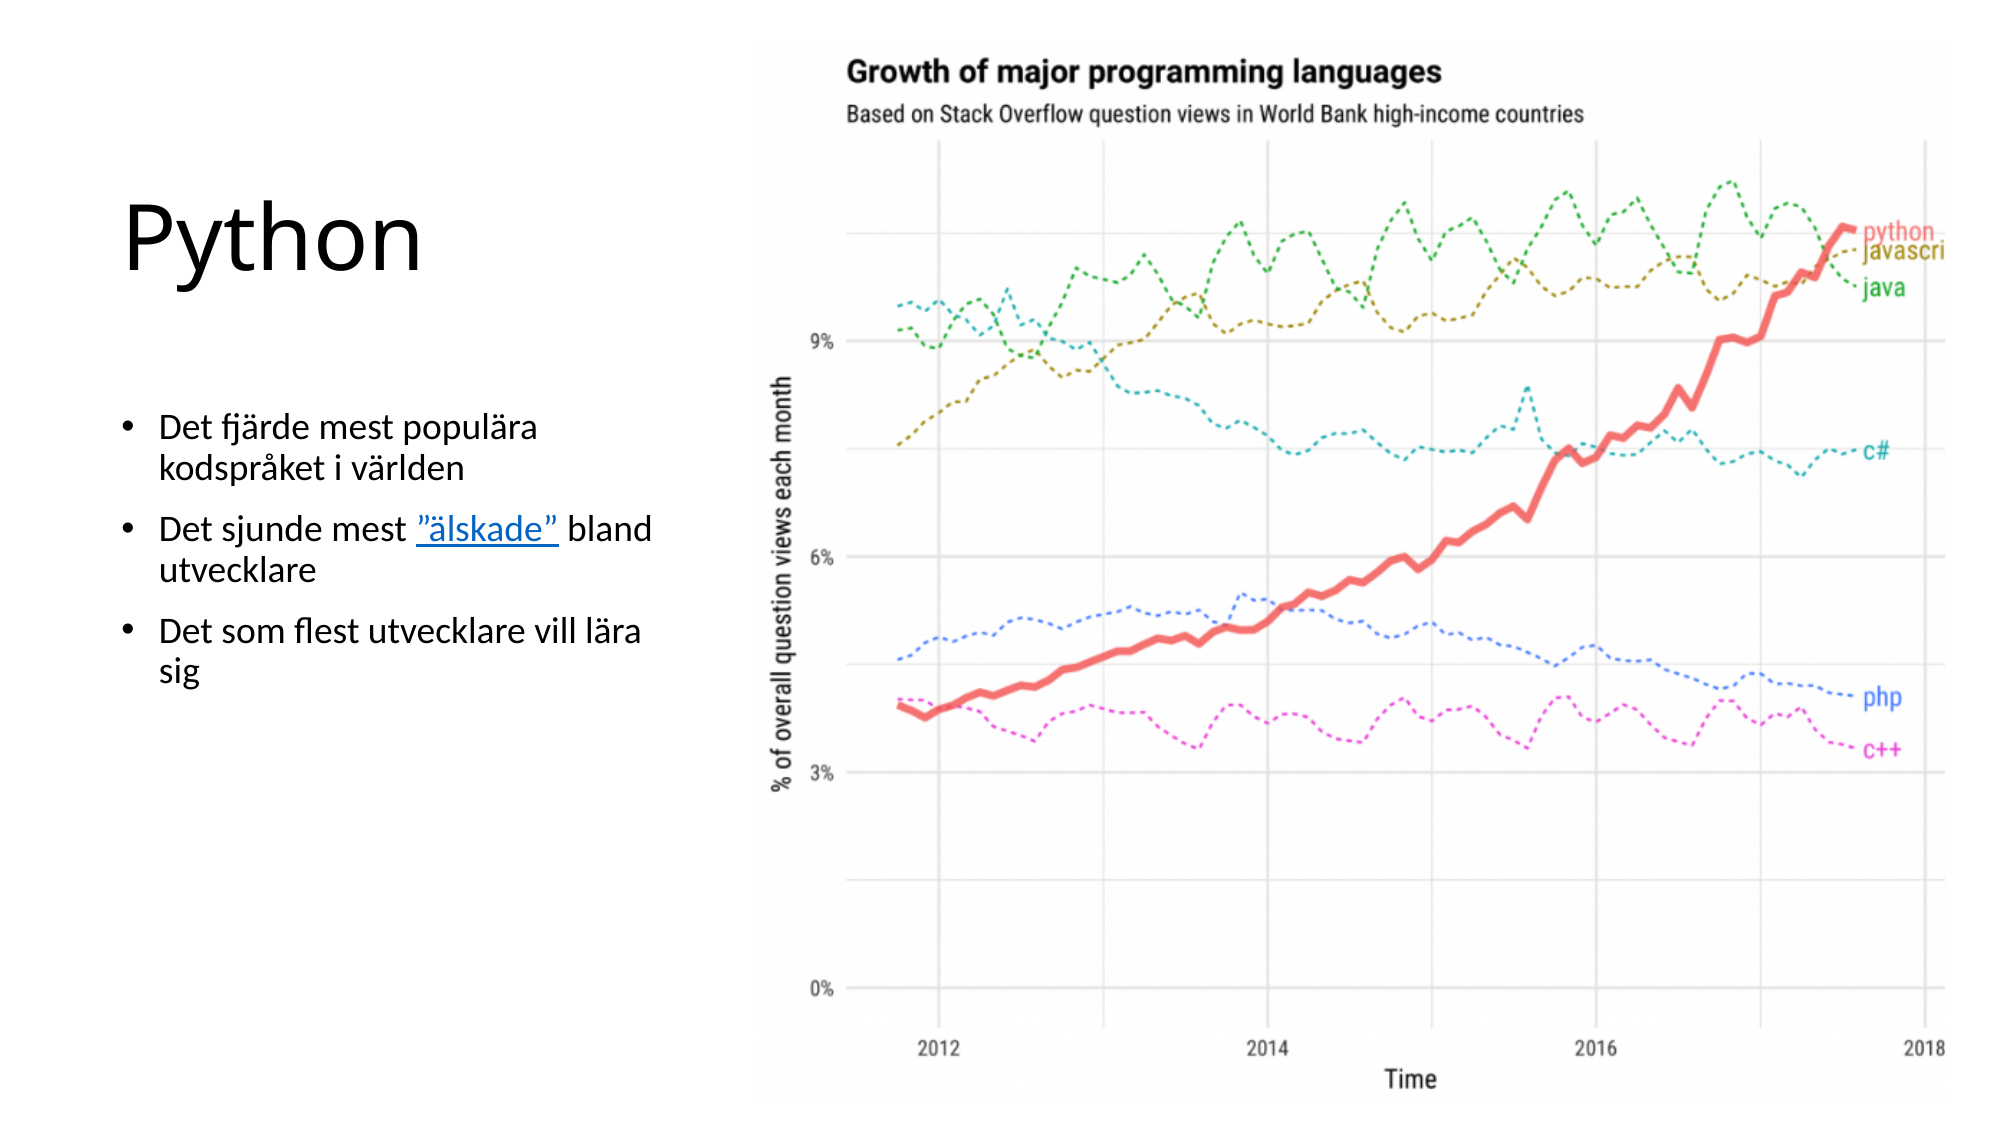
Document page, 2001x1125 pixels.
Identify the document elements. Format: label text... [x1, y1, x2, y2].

title Python [106, 103, 706, 379]
list Det fjärde mest populära kodspråket i världen Det sjunde mest ”älskade” bland utvecklare Det som flest utvecklare vill lära sig [106, 399, 706, 1021]
picture [749, 39, 1946, 1125]
